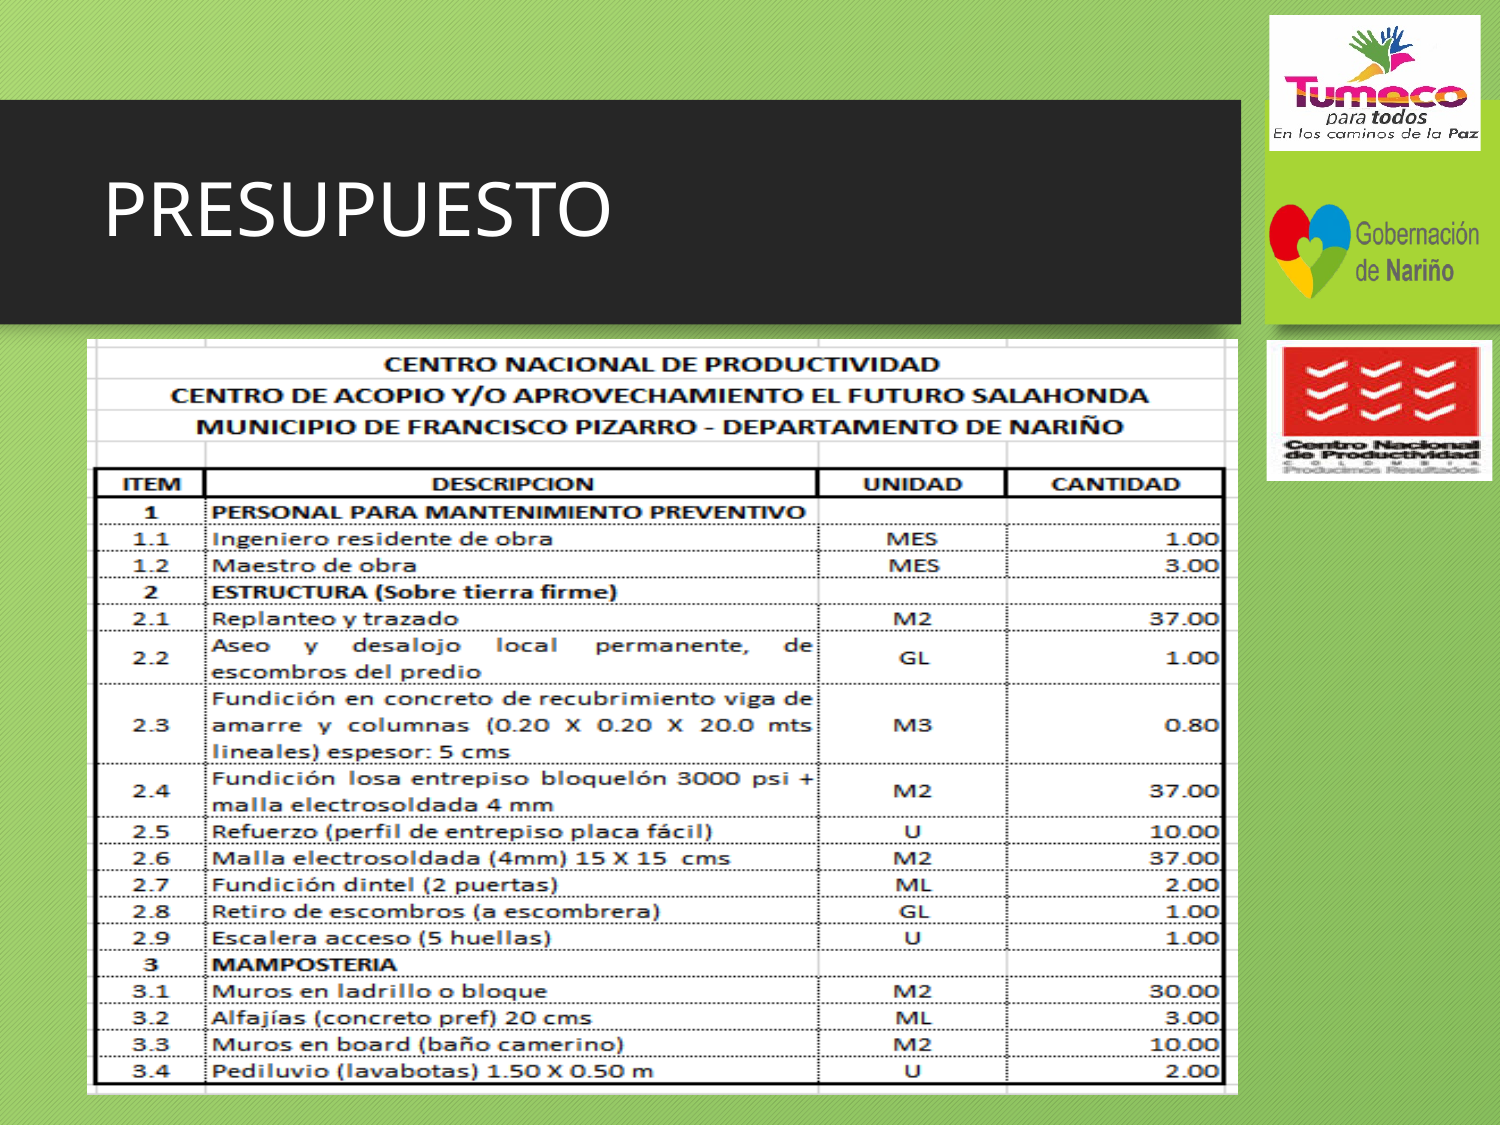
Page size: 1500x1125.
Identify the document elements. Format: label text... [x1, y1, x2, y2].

picture [0, 322, 1251, 1095]
picture [1265, 325, 1500, 481]
title PRESUPUESTO [87, 123, 1219, 301]
picture [1269, 14, 1481, 151]
picture [1262, 180, 1488, 302]
